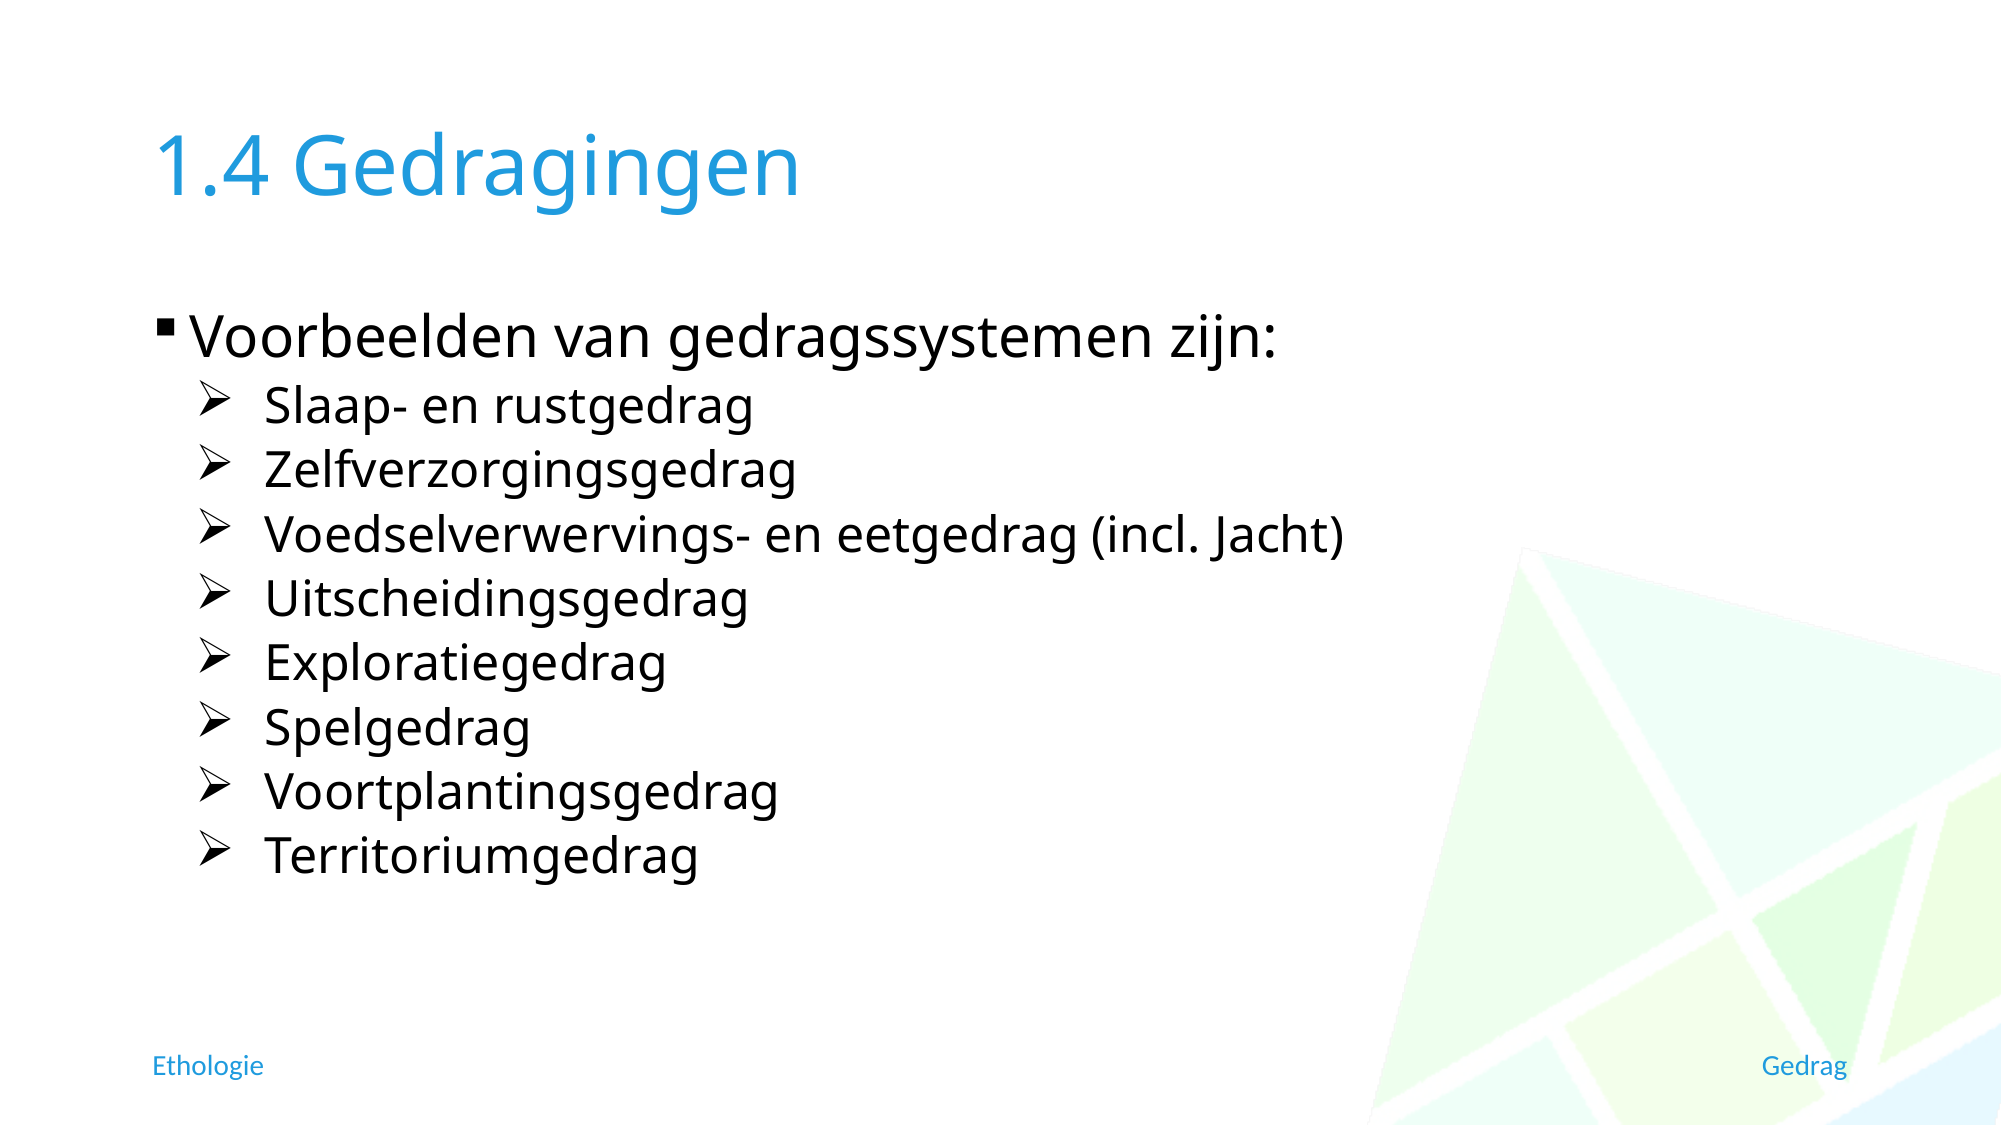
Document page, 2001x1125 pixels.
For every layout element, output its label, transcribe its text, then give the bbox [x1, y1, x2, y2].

title 1.4 Gedragingen [137, 59, 1863, 278]
list Gedrag [1412, 1042, 1863, 1103]
list Ethologie [137, 1042, 588, 1103]
list Voorbeelden van gedragssystemen zijn: Slaap- en rustgedrag Zelfverzorgingsgedrag Voedselverwervings- en eetgedrag (incl. Jacht) Uitscheidingsgedrag Exploratiegedrag Spelgedrag Voortplantingsgedrag Territoriumgedrag [137, 299, 1863, 1014]
